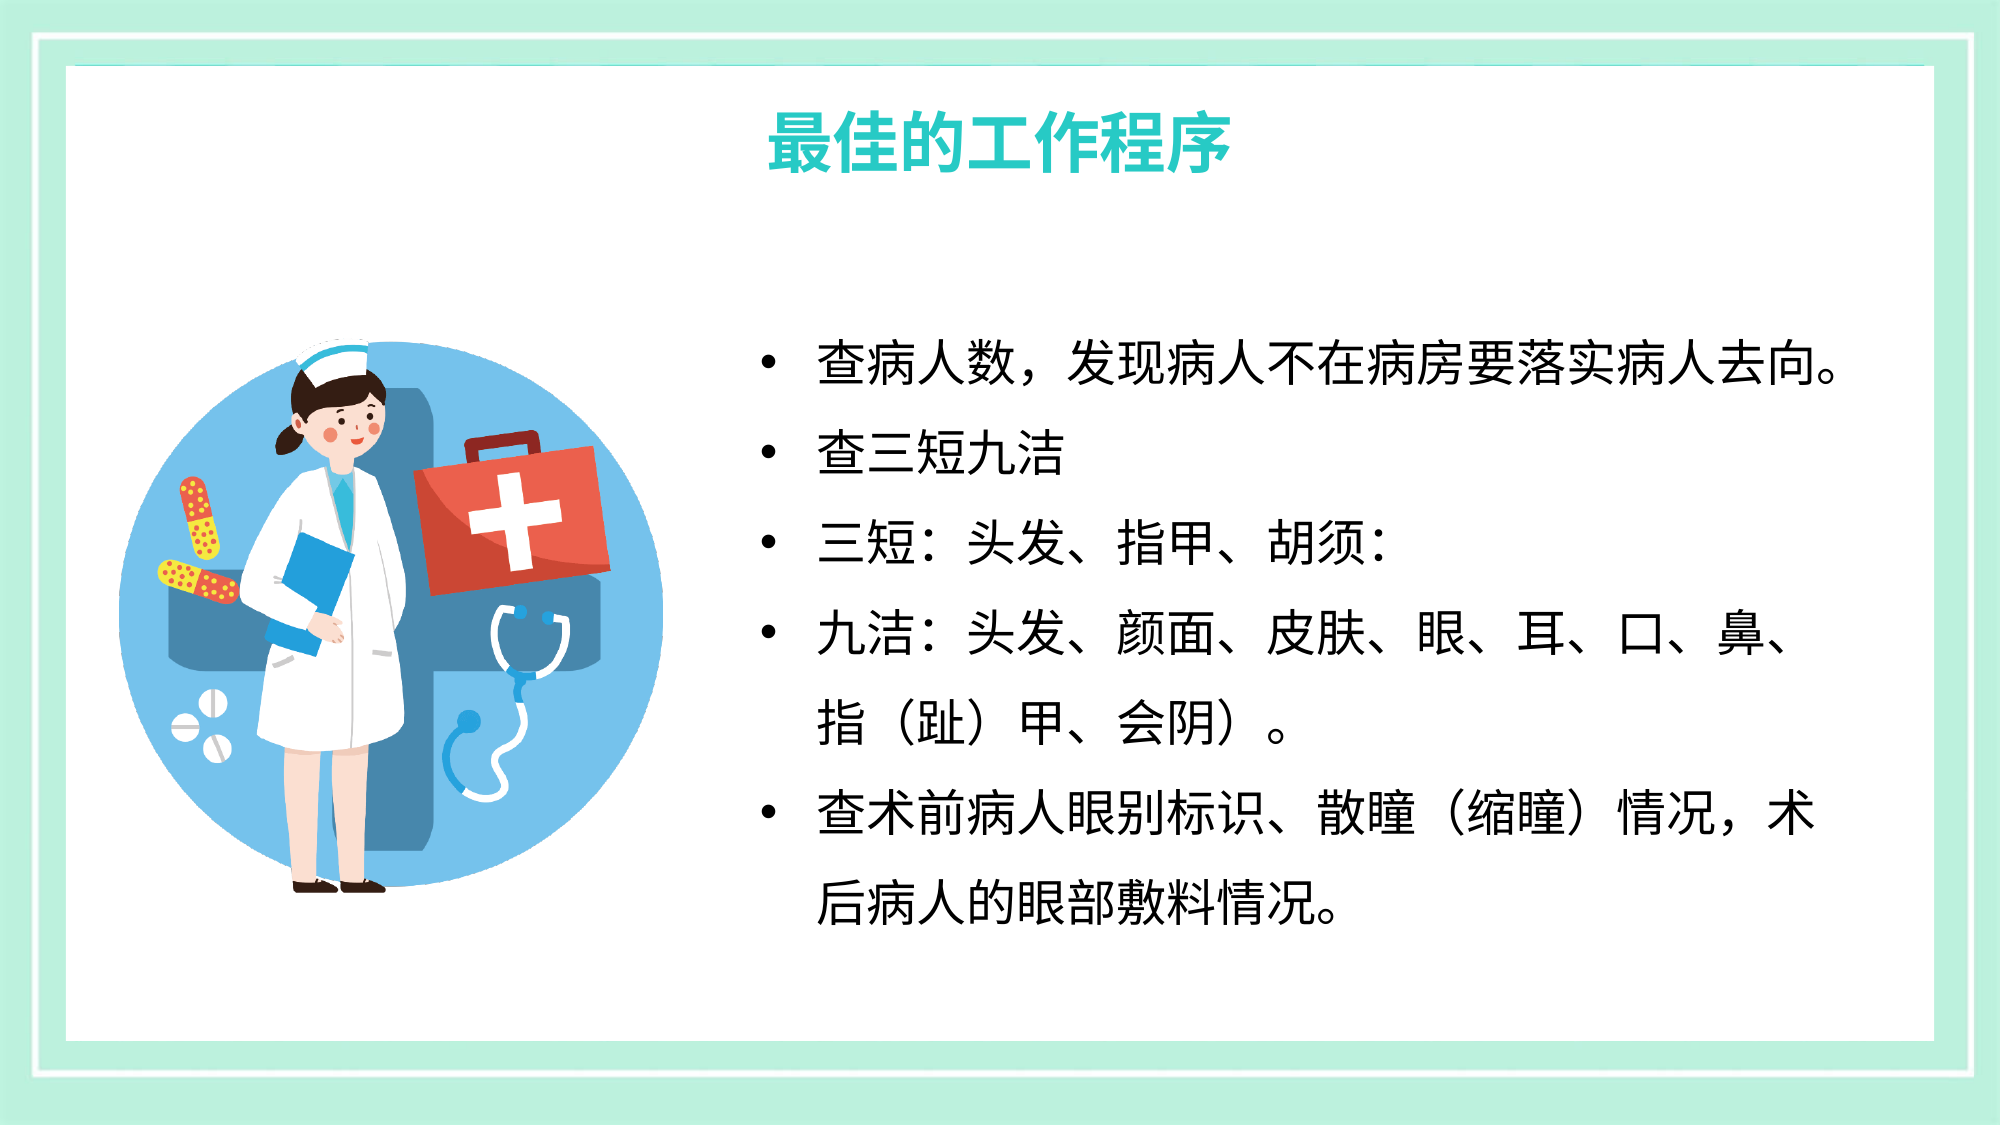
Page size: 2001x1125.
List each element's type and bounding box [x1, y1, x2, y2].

picture [98, 324, 680, 906]
text_box [0, 0, 2000, 1125]
